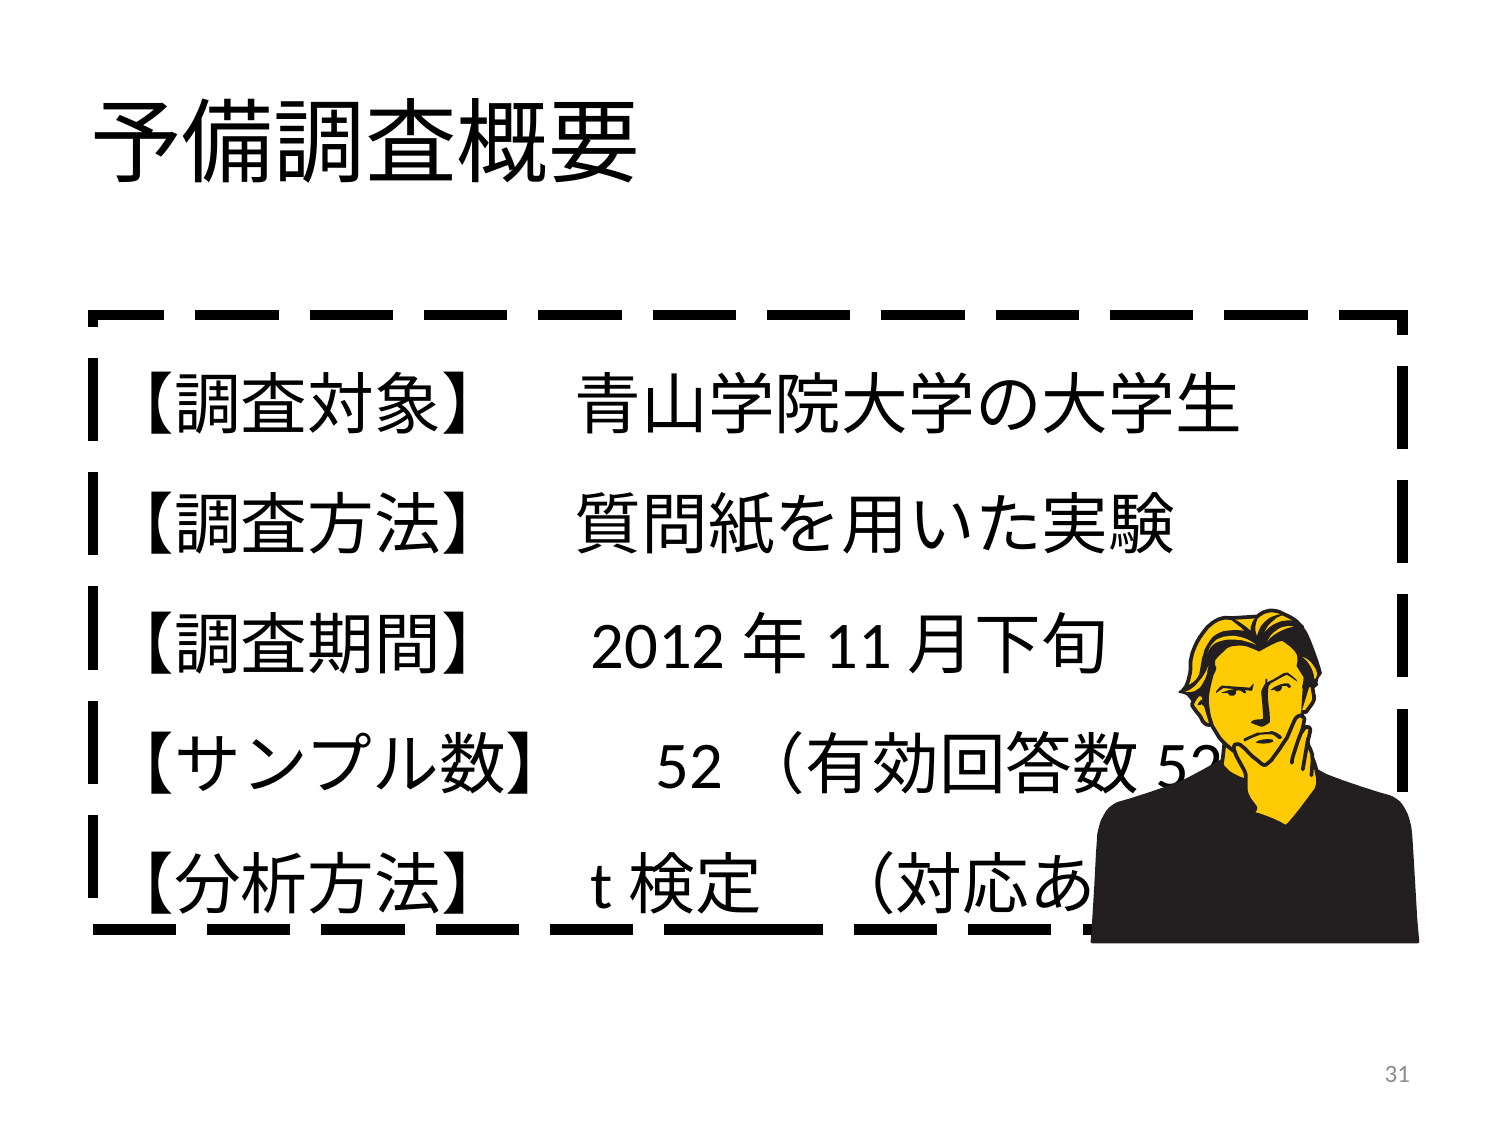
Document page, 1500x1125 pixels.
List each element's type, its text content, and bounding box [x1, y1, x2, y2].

text_box 【調査対象】 青山学院大学の大学生 【調査方法】 質問紙を用いた実験 【調査期間】 2012年11月下旬 【サンプル数】 52（有効回答数52） 【分析方法】 t検定 （対応あり） [92, 314, 1403, 930]
title 予備調査概要 [75, 45, 1425, 233]
picture [1089, 608, 1421, 944]
slide_number 31 [1074, 1042, 1425, 1103]
